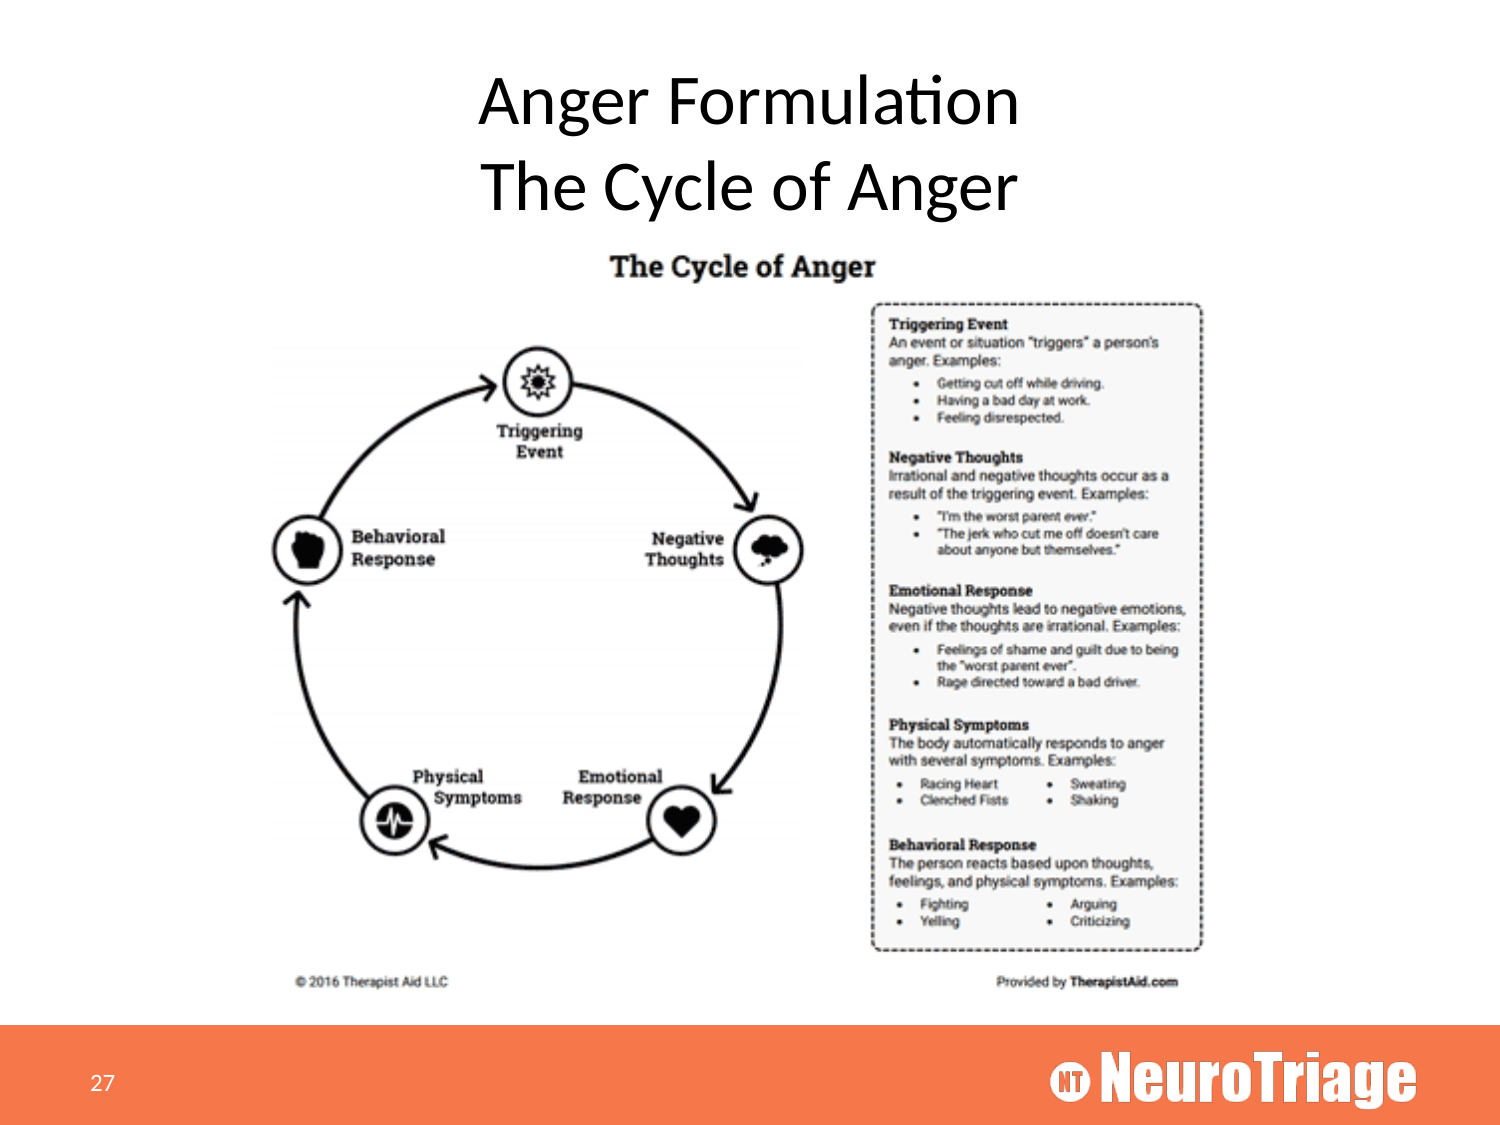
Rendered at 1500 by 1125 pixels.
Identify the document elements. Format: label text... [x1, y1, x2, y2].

picture [1037, 1030, 1425, 1125]
slide_number 27 [75, 1051, 425, 1112]
title Anger Formulation The Cycle of Anger [75, 45, 1425, 233]
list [201, 232, 1299, 1010]
